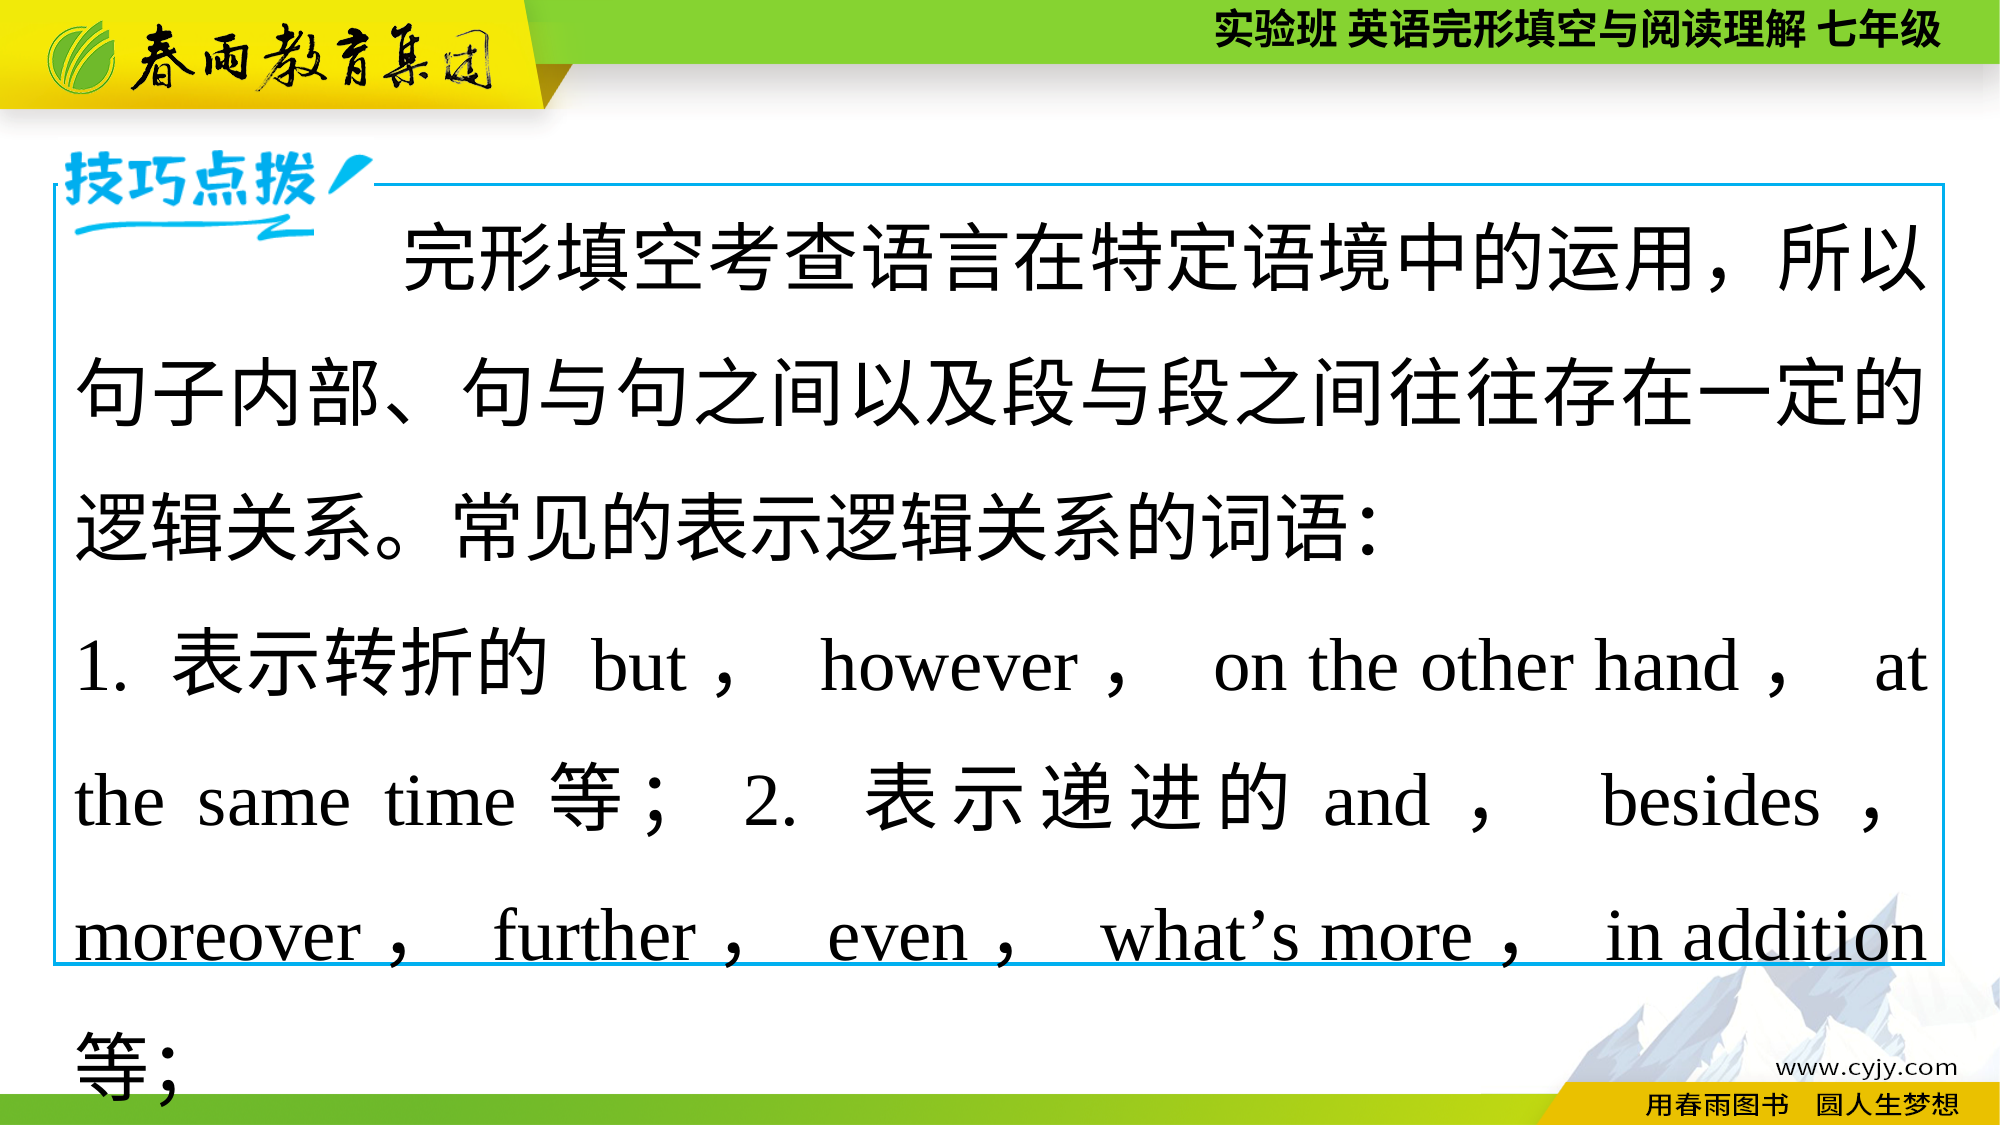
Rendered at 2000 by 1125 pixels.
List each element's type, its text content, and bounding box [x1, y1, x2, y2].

picture [0, 0, 2000, 1125]
text_box [54, 248, 59, 965]
text_box 完形填空考查语言在特定语境中的运用，所以句子内部、句与句之间以及段与段之间往往存在一定的逻辑关系。常见的表示逻辑关系的词语： 1. 表示转折的 but， however， on the other hand， at the same time等；2. 表示递进的and， besides， moreover， further， even， what’s more， in addition 等； [59, 157, 1944, 1118]
